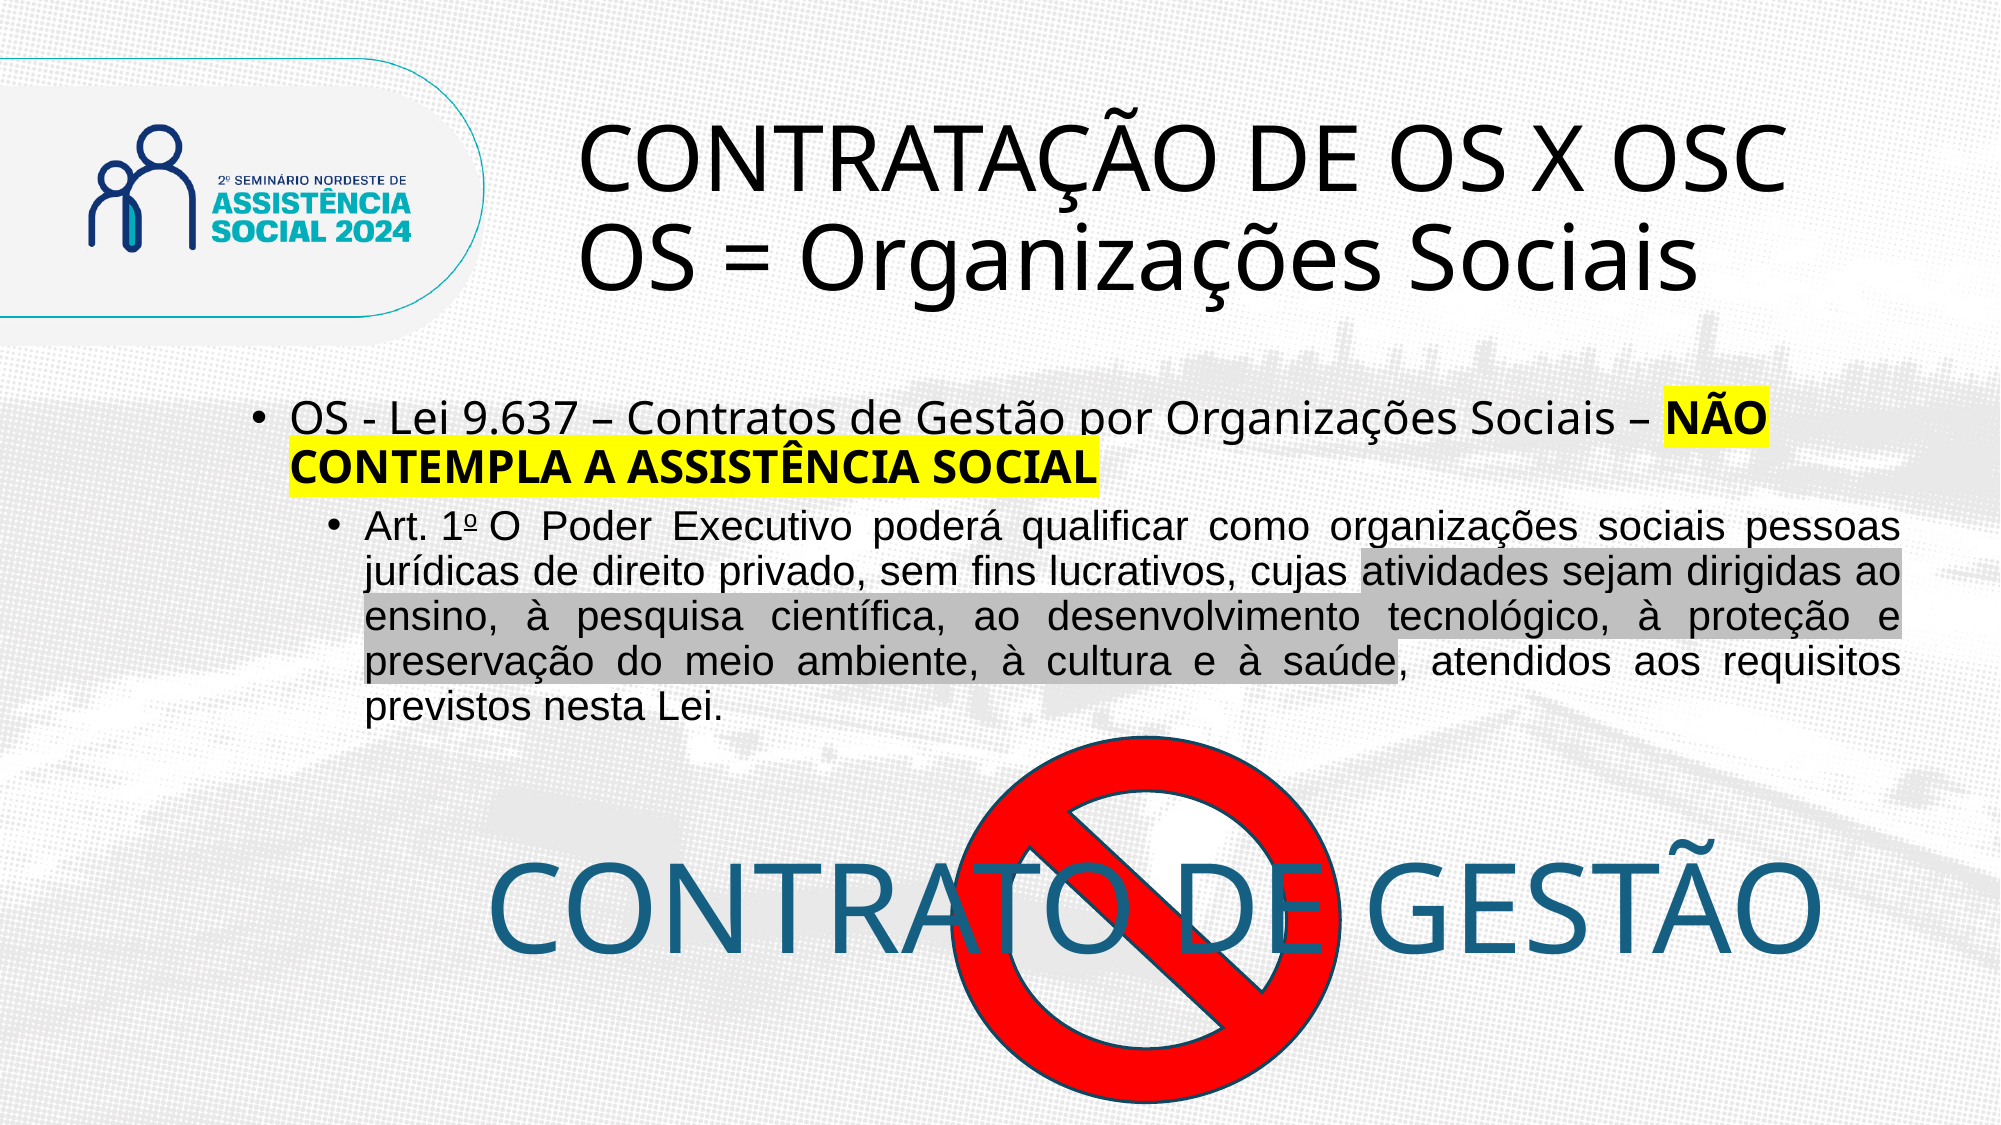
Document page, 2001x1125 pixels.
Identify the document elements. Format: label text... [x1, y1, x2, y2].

text_box [980, 735, 1312, 821]
text_box CONTRATAÇÃO DE OS X OSC OS = Organizações Sociais [561, 78, 1972, 344]
text_box CONTRATO DE GESTÃO [469, 821, 1843, 986]
picture [0, 0, 2001, 1125]
text_box [963, 986, 1329, 1105]
text_box OS - Lei 9.637 – Contratos de Gestão por Organizações Sociais – NÃO CONTEMPLA A ASSISTÊNCIA SOCIAL Art. 1o O Poder Executivo poderá qualificar como organizações sociais pessoas jurídicas de direito privado, sem fins lucrativos, cujas atividades sejam dirigidas ao ensino, à pesquisa científica, ao desenvolvimento tecnológico, à proteção e preservação do meio ambiente, à cultura e à saúde, atendidos aos requisitos previstos nesta Lei. [236, 387, 1917, 1047]
